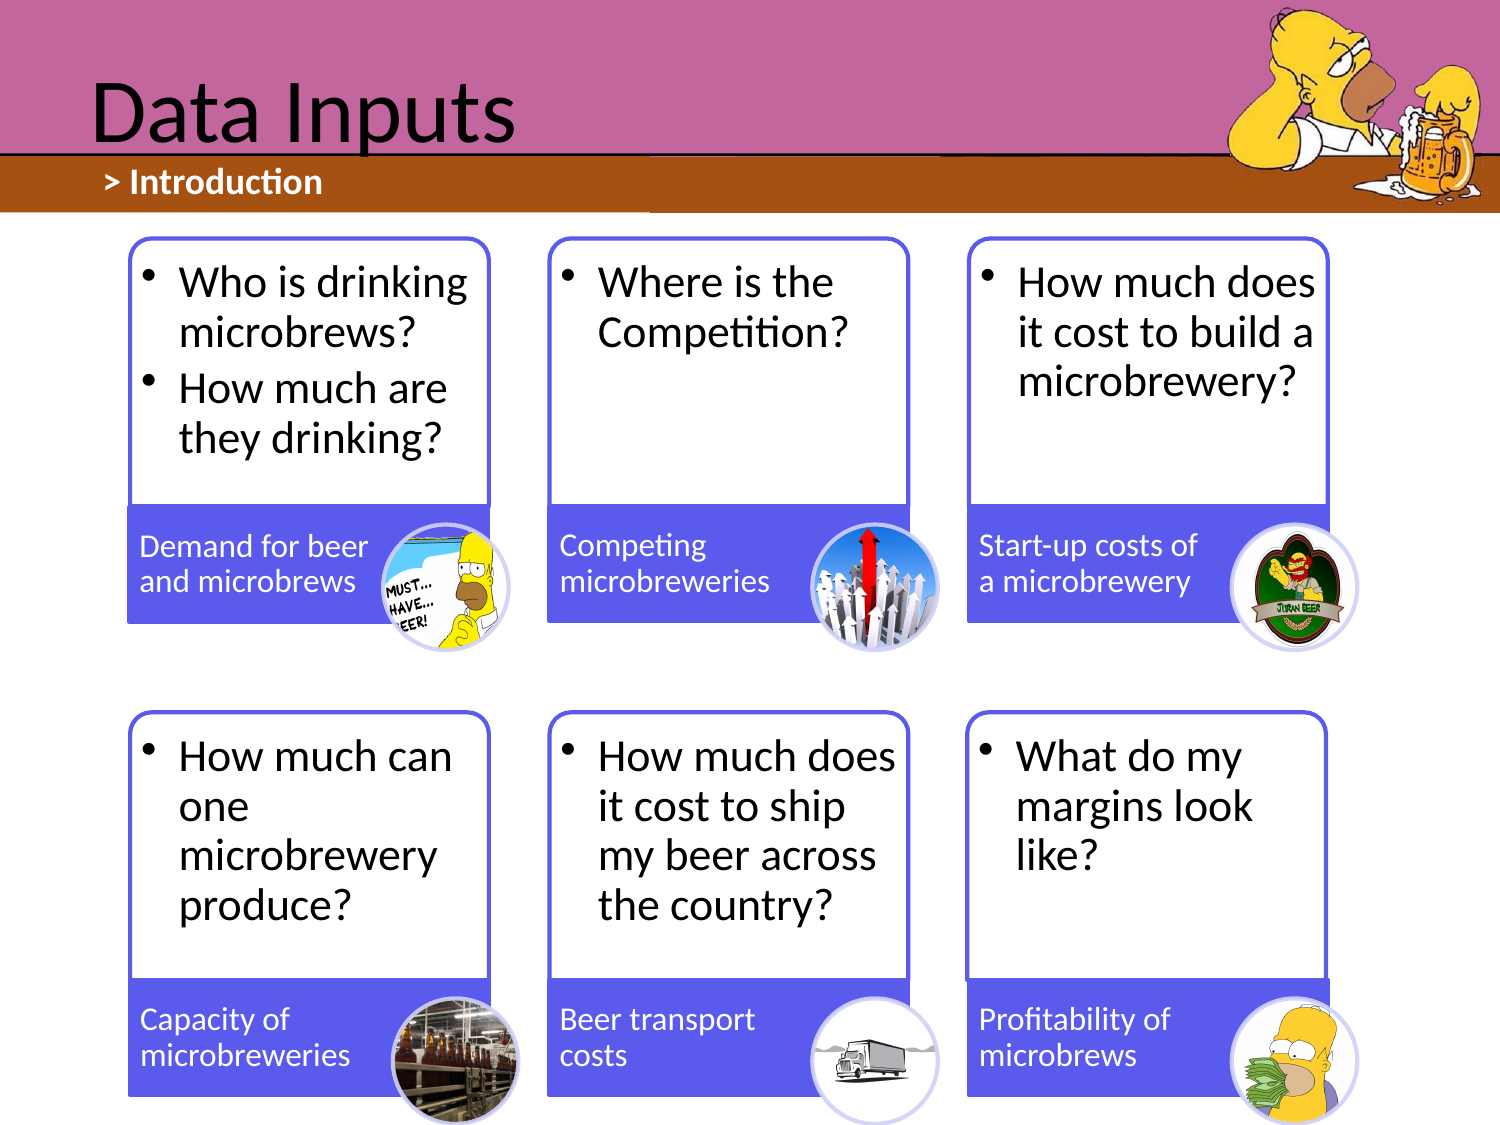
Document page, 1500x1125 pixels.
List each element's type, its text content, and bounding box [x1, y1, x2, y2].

title Data Inputs [75, 12, 1425, 200]
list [24, 237, 1463, 1125]
picture [650, 0, 1500, 213]
